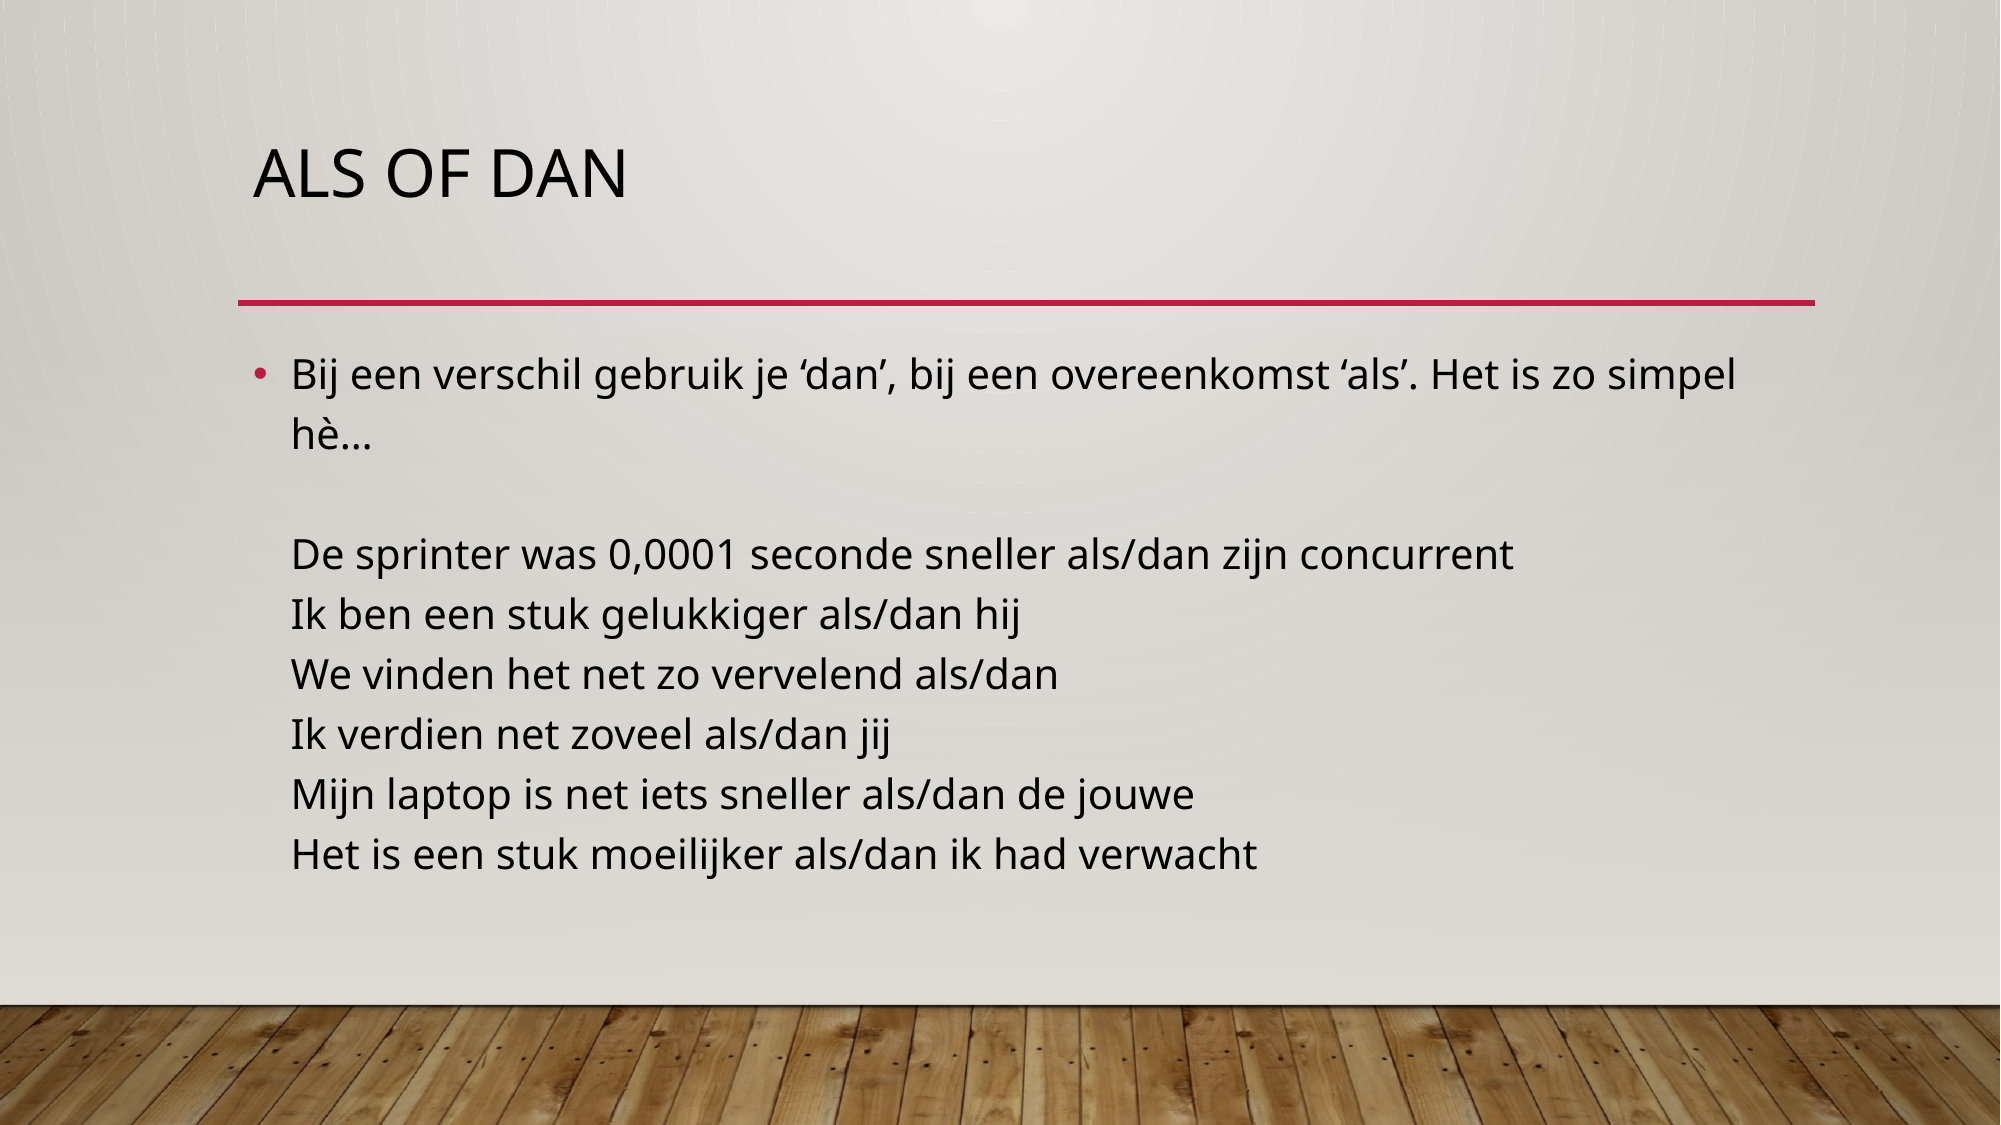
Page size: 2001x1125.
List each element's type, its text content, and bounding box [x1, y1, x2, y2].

title Als of dan [238, 131, 1814, 305]
list Bij een verschil gebruik je ‘dan’, bij een overeenkomst ‘als’. Het is zo simpel hè… De sprinter was 0,0001 seconde sneller als/dan zijn concurrent Ik ben een stuk gelukkiger als/dan hij We vinden het net zo vervelend als/dan Ik verdien net zoveel als/dan jij Mijn laptop is net iets sneller als/dan de jouwe Het is een stuk moeilijker als/dan ik had verwacht [238, 330, 1814, 897]
picture [0, 1005, 2000, 1125]
